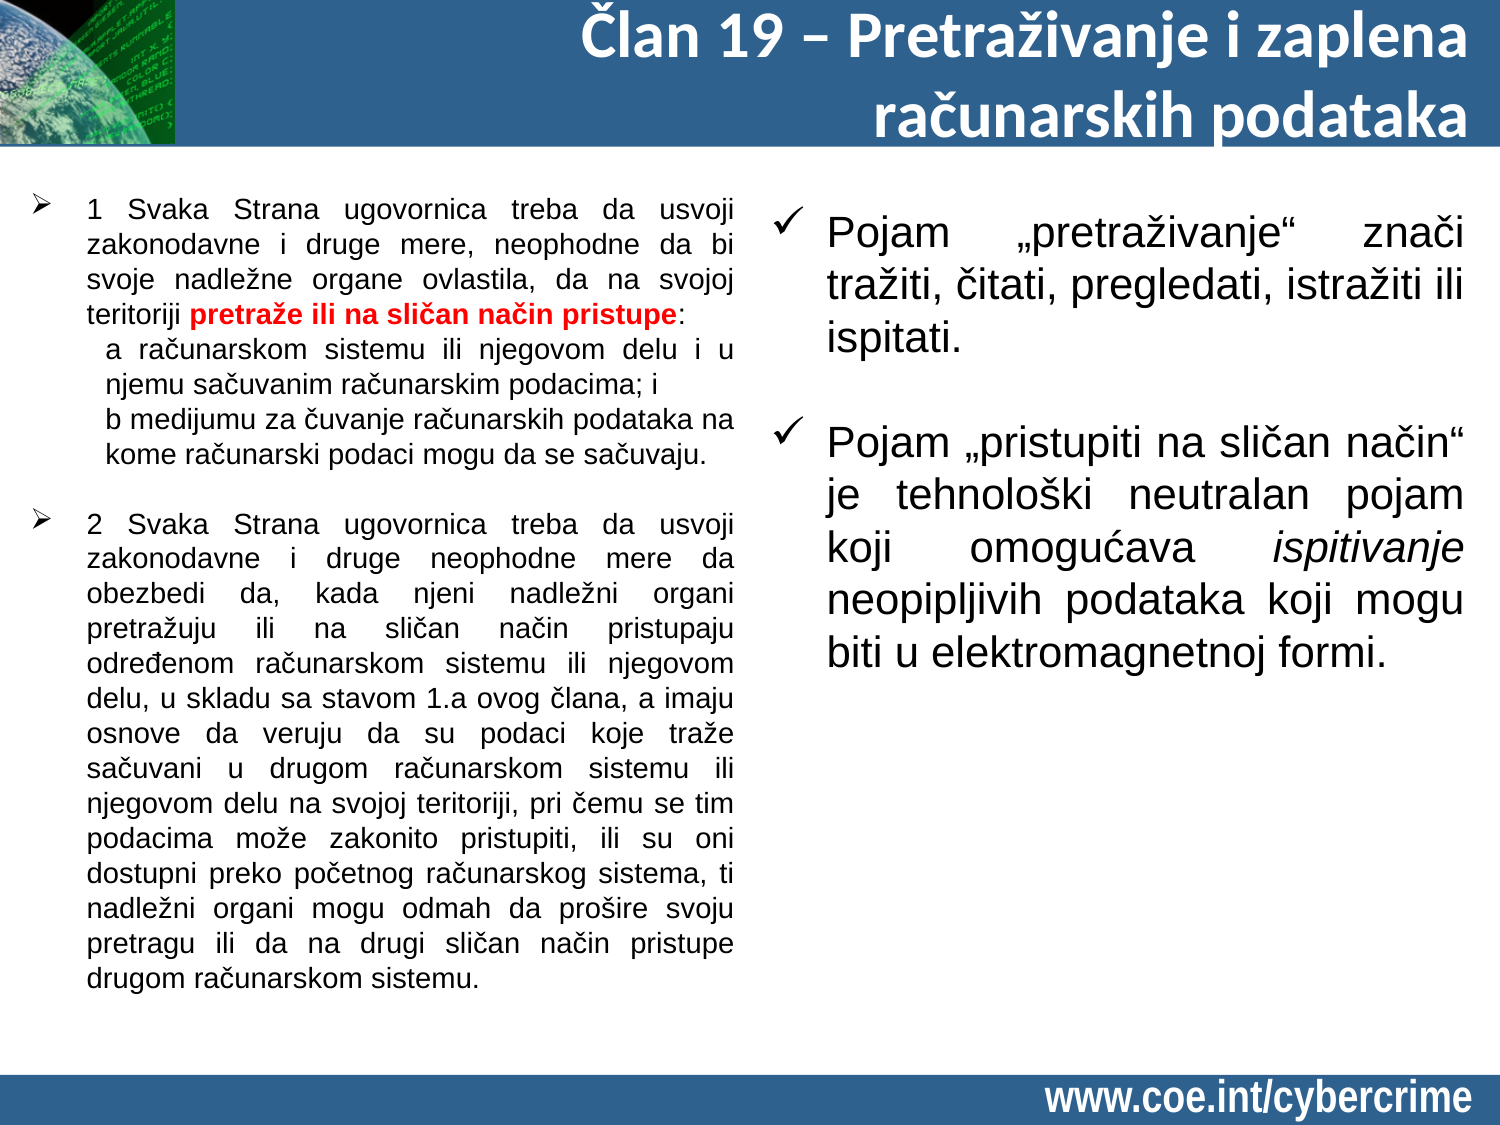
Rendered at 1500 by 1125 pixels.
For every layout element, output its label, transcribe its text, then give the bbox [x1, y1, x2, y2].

text_box Član 19 – Pretraživanje i zaplena računarskih podataka [177, 0, 1500, 149]
text_box 1 Svaka Strana ugovornica treba da usvoji zakonodavne i druge mere, neophodne da bi svoje nadležne organe ovlastila, da na svojoj teritoriji pretraže ili na sličan način pristupe: a računarskom sistemu ili njegovom delu i u njemu sačuvanim računarskim podacima; i b medijumu za čuvanje računarskih podataka na kome računarski podaci mogu da se sačuvaju. 2 Svaka Strana ugovornica treba da usvoji zakonodavne i druge neophodne mere da obezbedi da, kada njeni nadležni organi pretražuju ili na sličan način pristupaju određenom računarskom sistemu ili njegovom delu, u skladu sa stavom 1.a ovog člana, a imaju osnove da veruju da su podaci koje traže sačuvani u drugom računarskom sistemu ili njegovom delu na svojoj teritoriji, pri čemu se tim podacima može zakonito pristupiti, ili su oni dostupni preko početnog računarskog sistema, ti nadležni organi mogu odmah da prošire svoju pretragu ili da na drugi sličan način pristupe drugom računarskom sistemu. [15, 182, 750, 1002]
text_box [0, 1073, 1030, 1125]
picture [0, 0, 175, 144]
text_box Pojam „pretraživanje“ znači tražiti, čitati, pregledati, istražiti ili ispitati. Pojam „pristupiti na sličan način“ je tehnološki neutralan pojam koji omogućava ispitivanje neopipljivih podataka koji mogu biti u elektromagnetnoj formi. [755, 196, 1480, 684]
text_box www.coe.int/cybercrime [1030, 1059, 1500, 1125]
